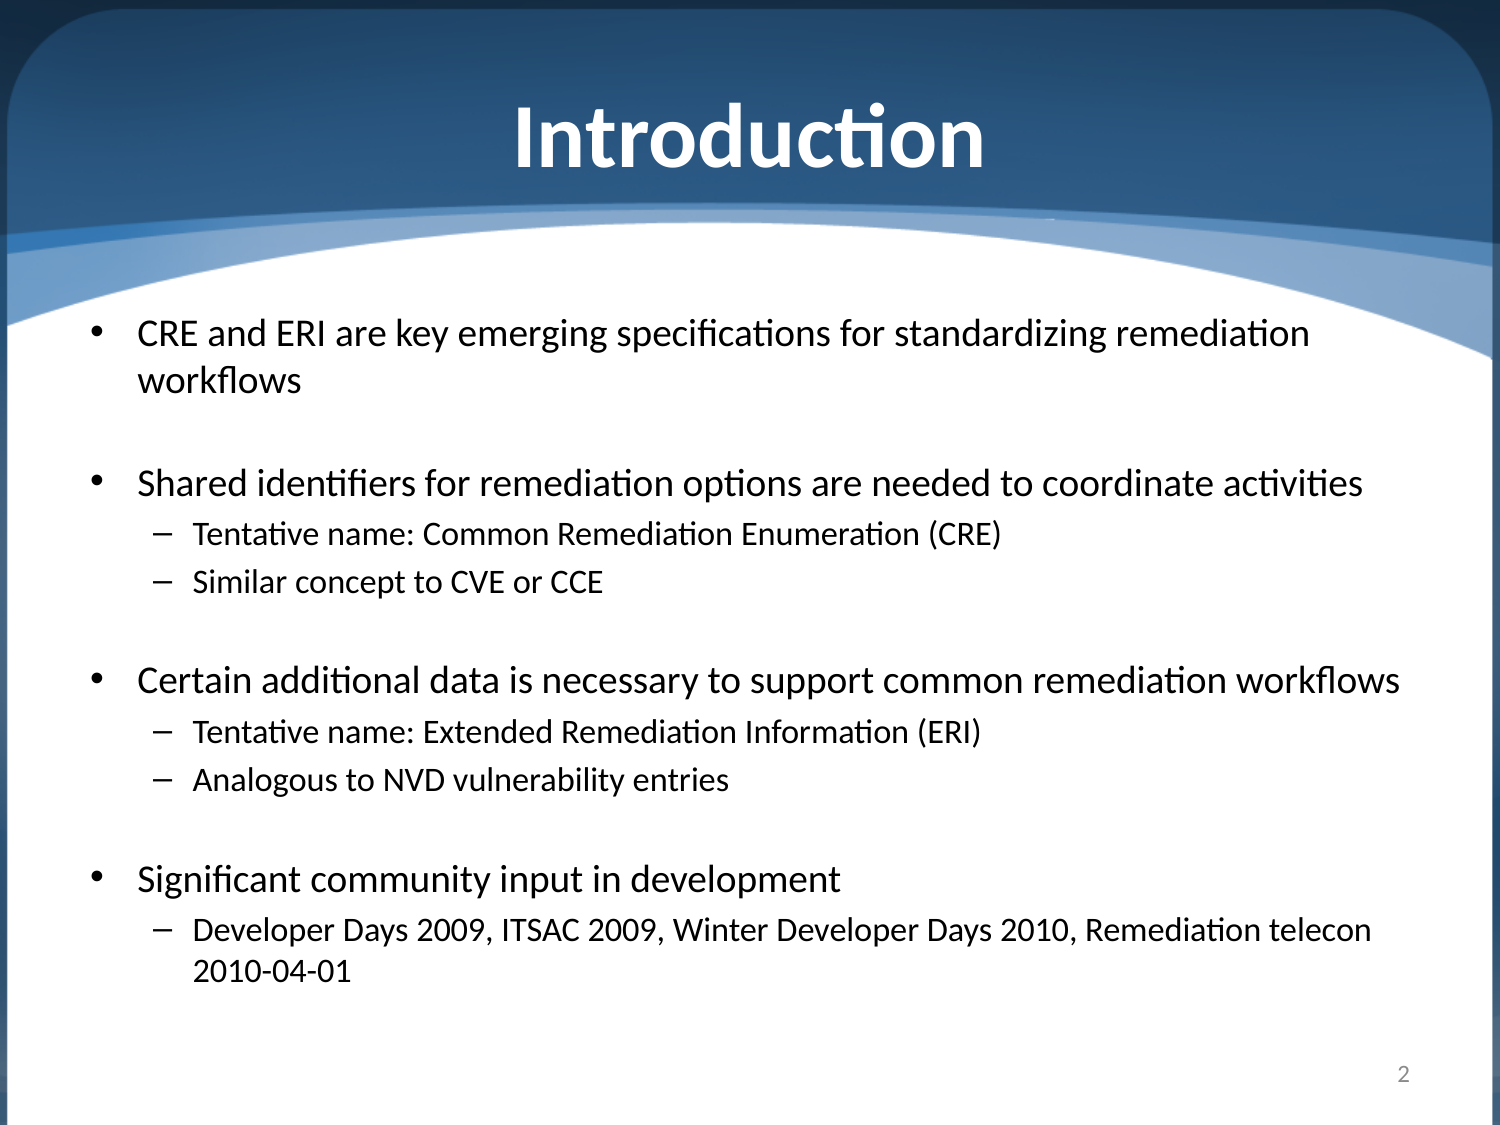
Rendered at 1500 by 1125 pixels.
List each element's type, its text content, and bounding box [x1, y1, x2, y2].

list CRE and ERI are key emerging specifications for standardizing remediation workflows Shared identifiers for remediation options are needed to coordinate activities Tentative name: Common Remediation Enumeration (CRE) Similar concept to CVE or CCE Certain additional data is necessary to support common remediation workflows Tentative name: Extended Remediation Information (ERI) Analogous to NVD vulnerability entries Significant community input in development Developer Days 2009, ITSAC 2009, Winter Developer Days 2010, Remediation telecon 2010-04-01 [74, 299, 1426, 1063]
slide_number 2 [1074, 1042, 1425, 1103]
picture [0, 0, 1500, 1125]
title Introduction [75, 37, 1425, 225]
